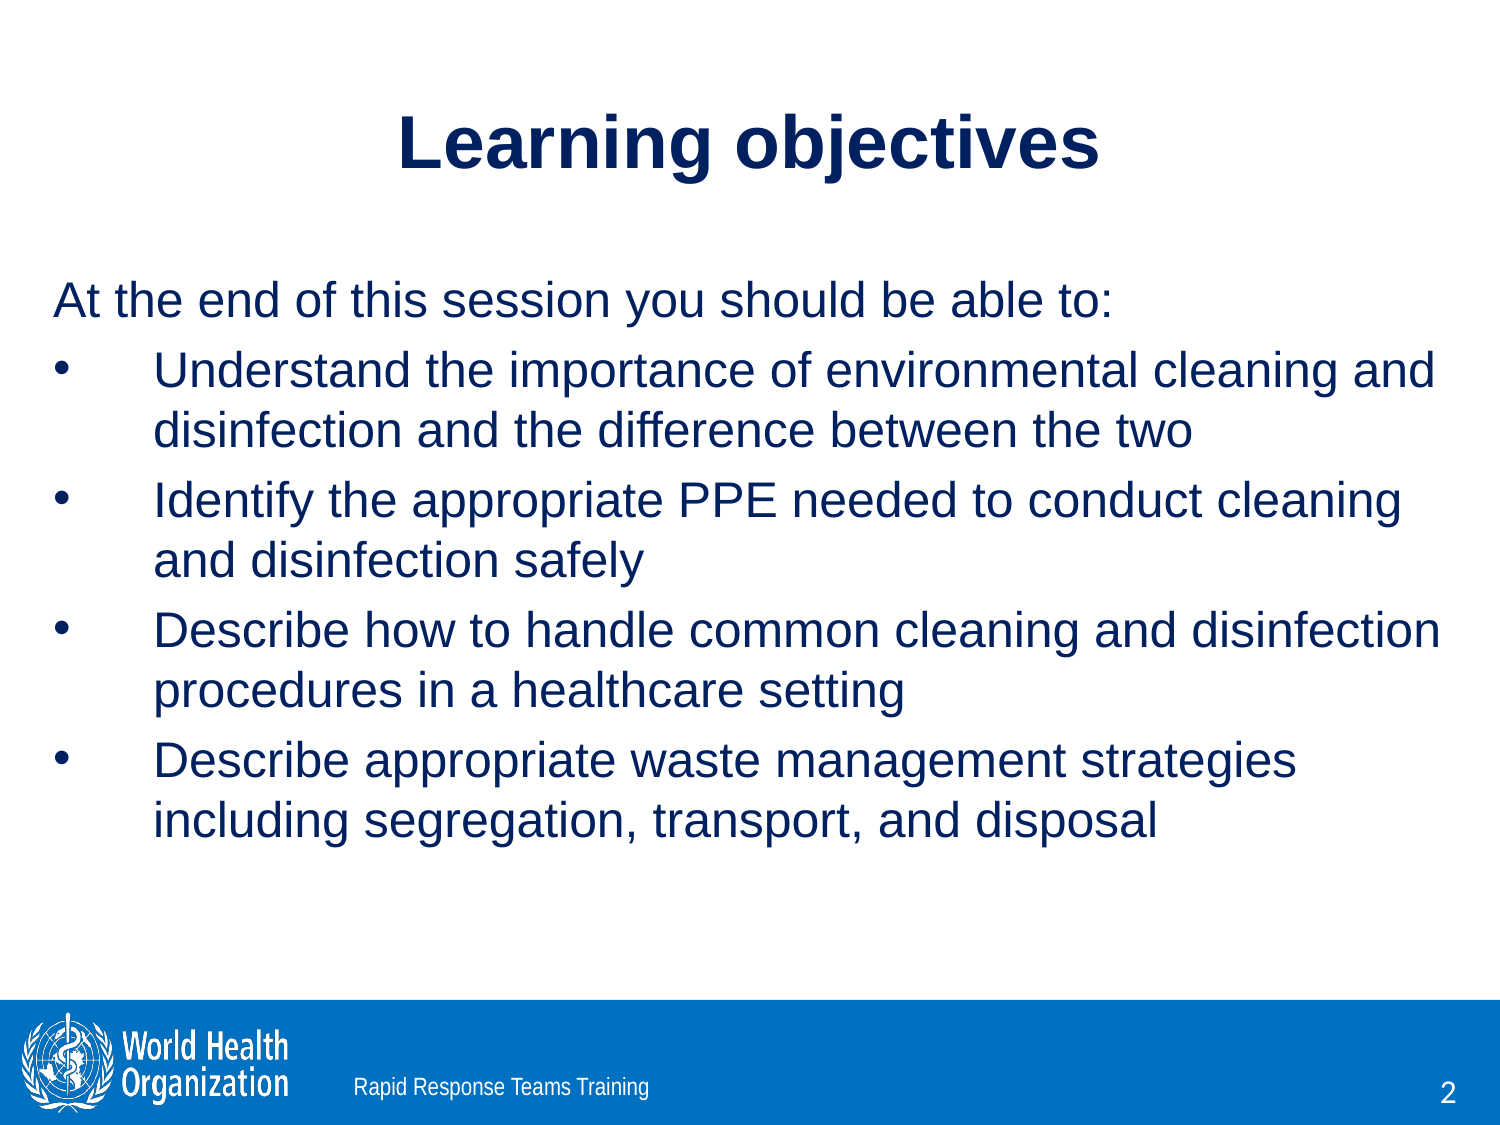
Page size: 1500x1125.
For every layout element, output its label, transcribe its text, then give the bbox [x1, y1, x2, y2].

picture [21, 1012, 288, 1113]
list At the end of this session you should be able to: Understand the importance of environmental cleaning and disinfection and the difference between the two Identify the appropriate PPE needed to conduct cleaning and disinfection safely Describe how to handle common cleaning and disinfection procedures in a healthcare setting Describe appropriate waste management strategies including segregation, transport, and disposal [53, 267, 1447, 917]
title Learning objectives [75, 45, 1425, 233]
